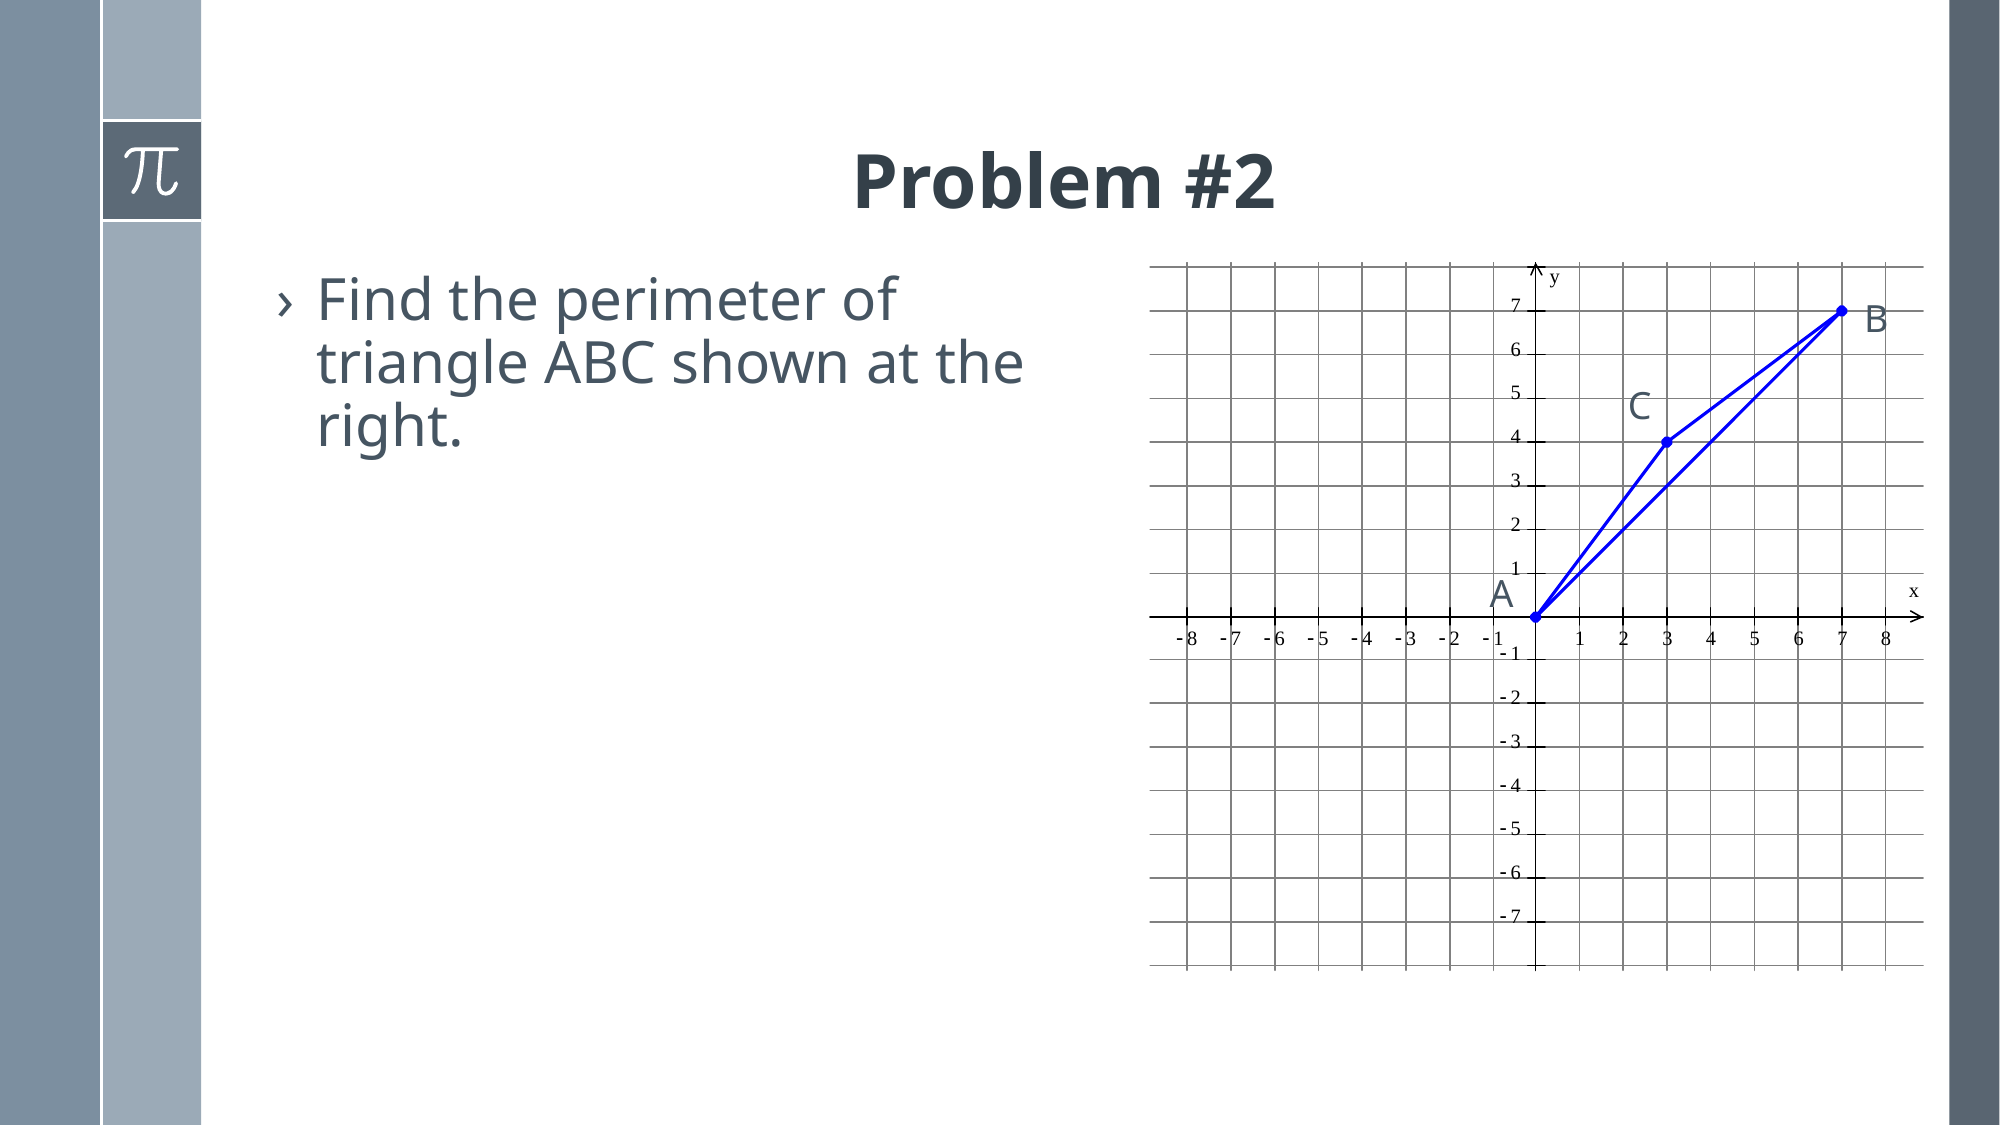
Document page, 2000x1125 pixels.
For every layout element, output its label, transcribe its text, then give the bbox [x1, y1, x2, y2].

picture [1149, 262, 1925, 972]
list Find the perimeter of triangle ABC shown at the right. [261, 262, 1100, 1013]
title Problem #2 [261, 29, 1867, 233]
